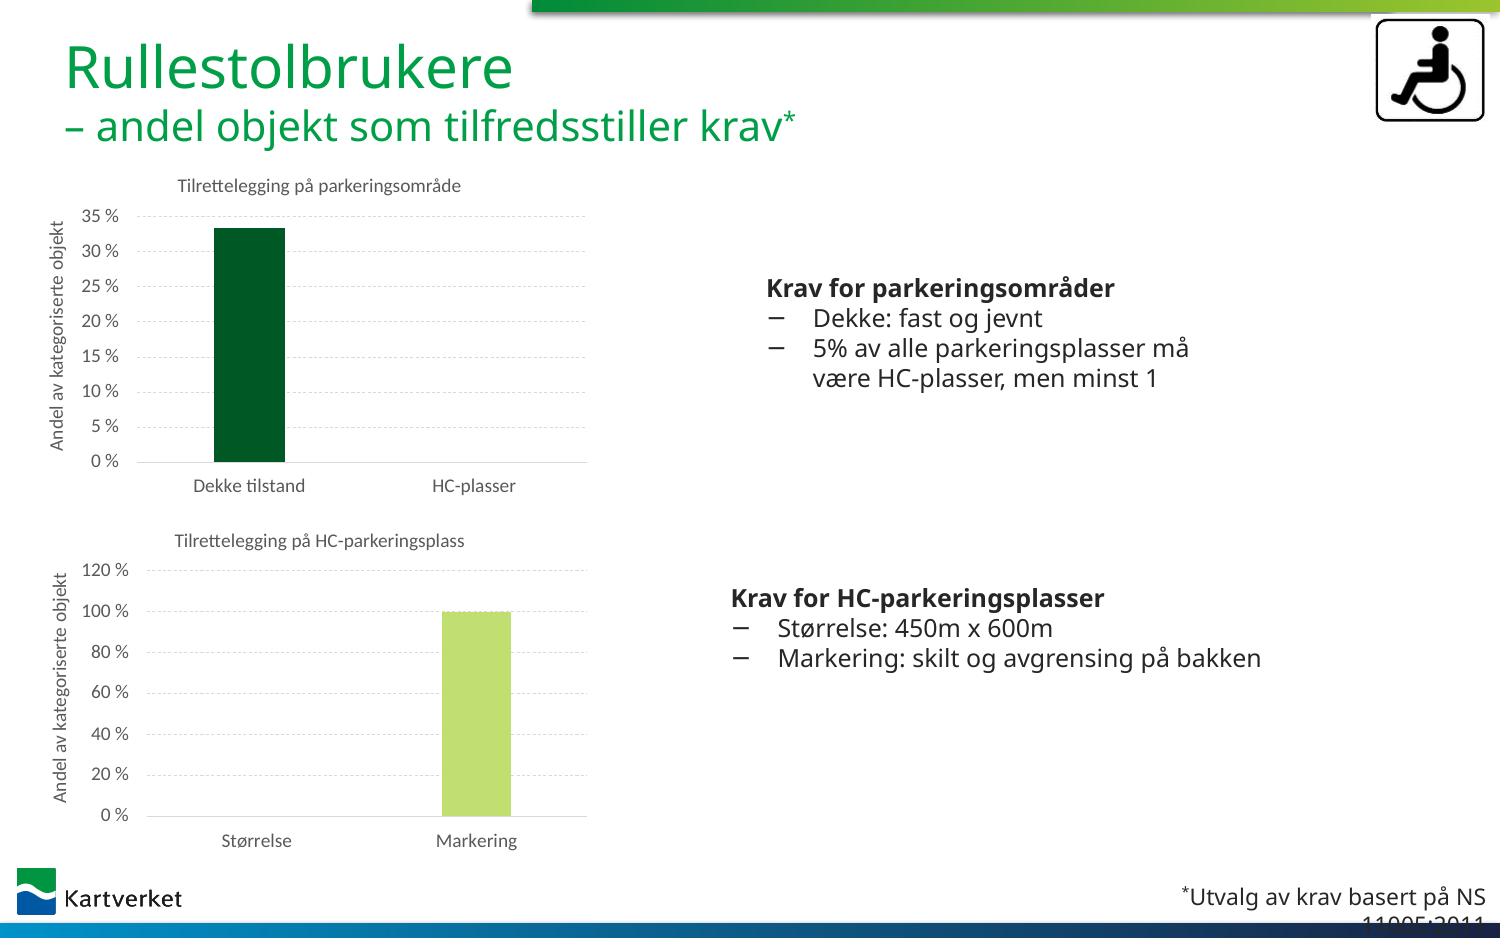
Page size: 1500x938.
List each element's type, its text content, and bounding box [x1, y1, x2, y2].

text_box Krav for HC-parkeringsplasser Størrelse: 450m x 600m Markering: skilt og avgrensing på bakken [715, 574, 1278, 680]
text_box *Utvalg av krav basert på NS 11005:2011 [1068, 873, 1500, 938]
text_box Krav for parkeringsområder Dekke: fast og jevnt 5% av alle parkeringsplasser må være HC-plasser, men minst 1 [751, 264, 1232, 400]
picture [41, 520, 598, 859]
picture [1371, 13, 1491, 127]
text_box Rullestolbrukere – andel objekt som tilfredsstiller krav* [49, 23, 1431, 158]
picture [41, 166, 598, 505]
